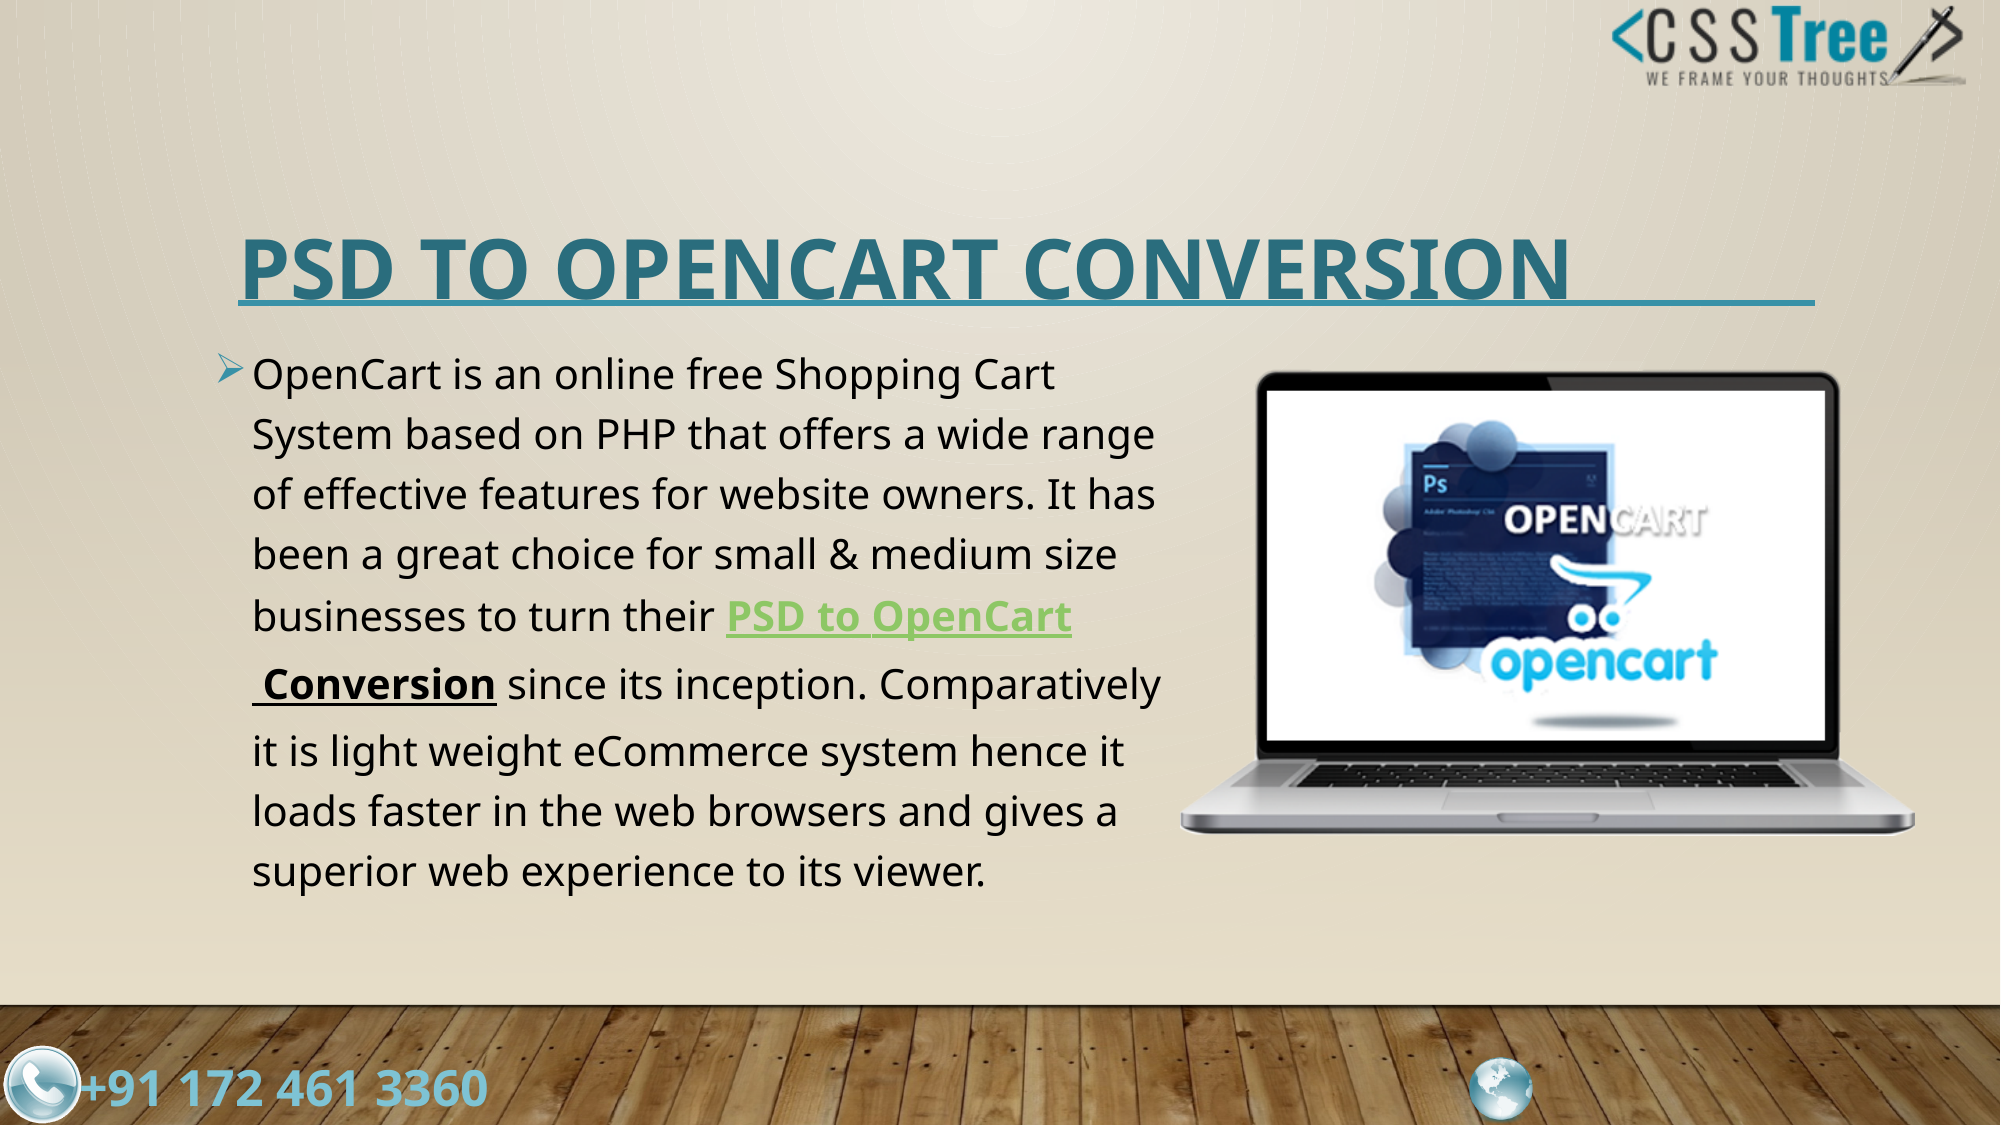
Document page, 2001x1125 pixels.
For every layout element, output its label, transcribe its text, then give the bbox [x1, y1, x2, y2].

text_box +91 172 461 3360 [85, 1049, 504, 1124]
title PSD TO OPENCART CONVERSION [201, 220, 1814, 361]
picture [1606, 0, 1975, 95]
picture [0, 1005, 2000, 1125]
text_box http://css-tree.com/ [1502, 1049, 2000, 1125]
picture [1180, 361, 1915, 836]
list OpenCart is an online free Shopping Cart System based on PHP that offers a wide range of effective features for website owners. It has been a great choice for small & medium size businesses to turn their PSD to OpenCart Conversion since its inception. Comparatively it is light weight eCommerce system hence it loads faster in the web browsers and gives a superior web experience to its viewer. [199, 330, 1188, 952]
